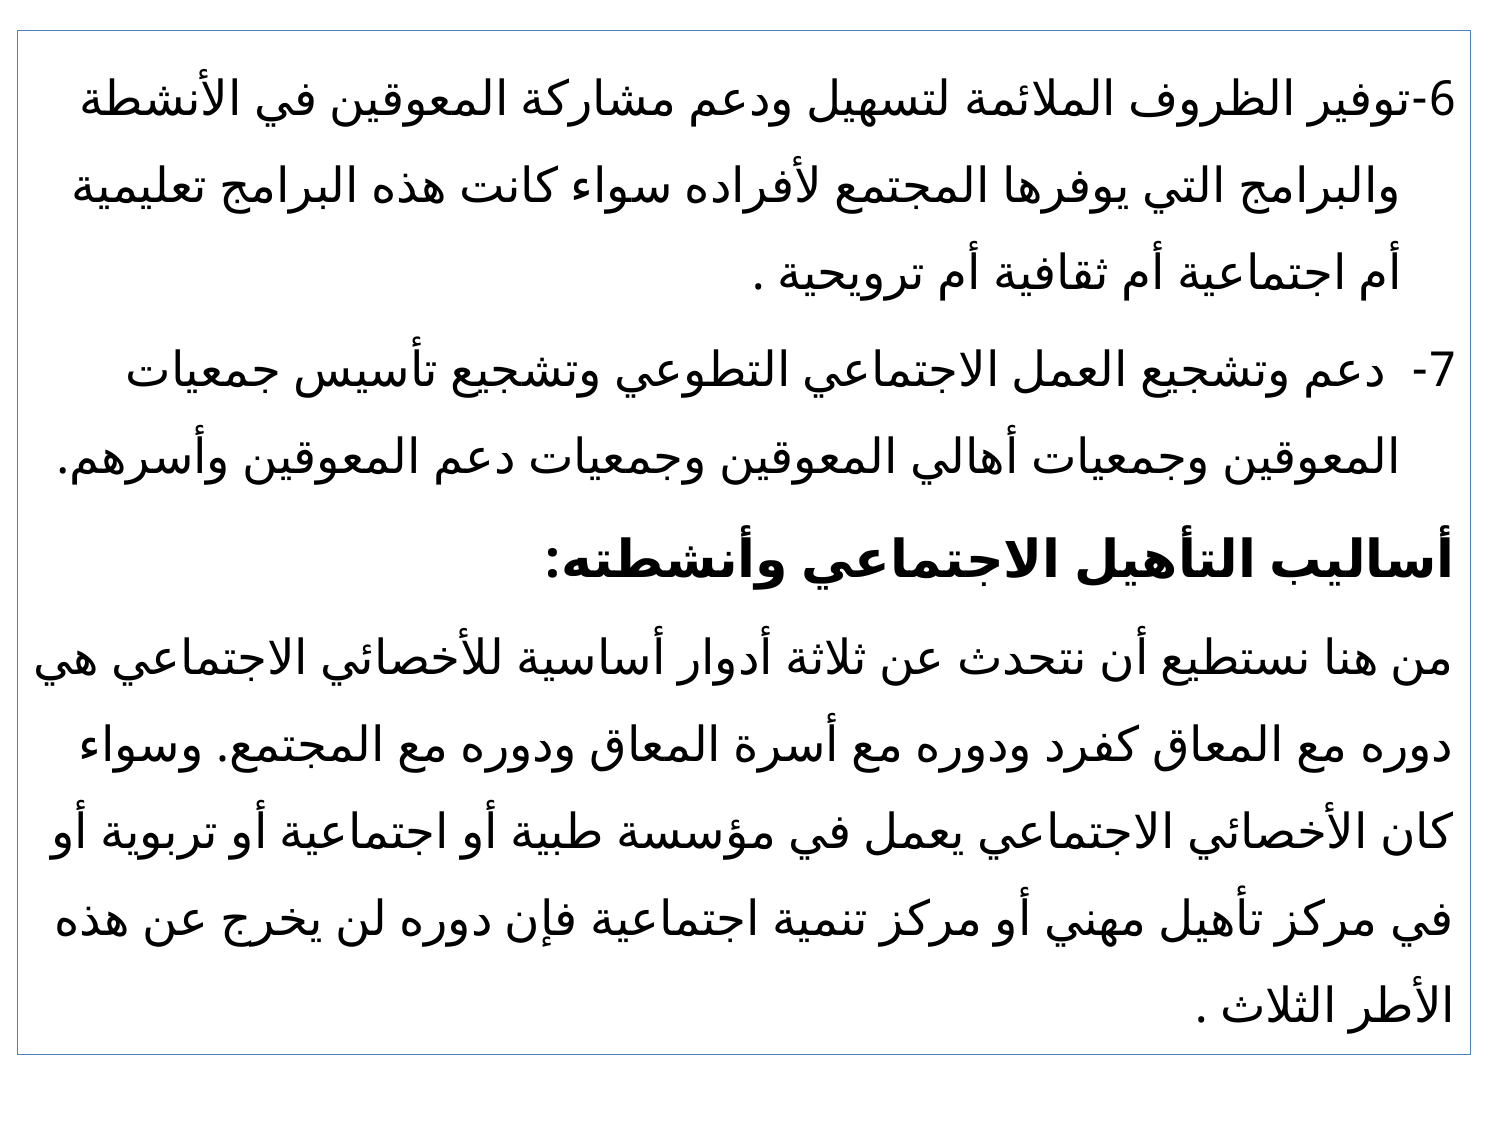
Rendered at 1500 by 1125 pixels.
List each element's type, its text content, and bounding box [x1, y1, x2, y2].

list 6-توفير الظروف الملائمة لتسهيل ودعم مشاركة المعوقين في الأنشطة والبرامج التي يوفرها المجتمع لأفراده سواء كانت هذه البرامج تعليمية أم اجتماعية أم ثقافية أم ترويحية . 7- دعم وتشجيع العمل الاجتماعي التطوعي وتشجيع تأسيس جمعيات المعوقين وجمعيات أهالي المعوقين وجمعيات دعم المعوقين وأسرهم. أساليب التأهيل الاجتماعي وأنشطته: من هنا نستطيع أن نتحدث عن ثلاثة أدوار أساسية للأخصائي الاجتماعي هي دوره مع المعاق كفرد ودوره مع أسرة المعاق ودوره مع المجتمع. وسواء كان الأخصائي الاجتماعي يعمل في مؤسسة طبية أو اجتماعية أو تربوية أو في مركز تأهيل مهني أو مركز تنمية اجتماعية فإن دوره لن يخرج عن هذه الأطر الثلاث . [17, 30, 1471, 1055]
